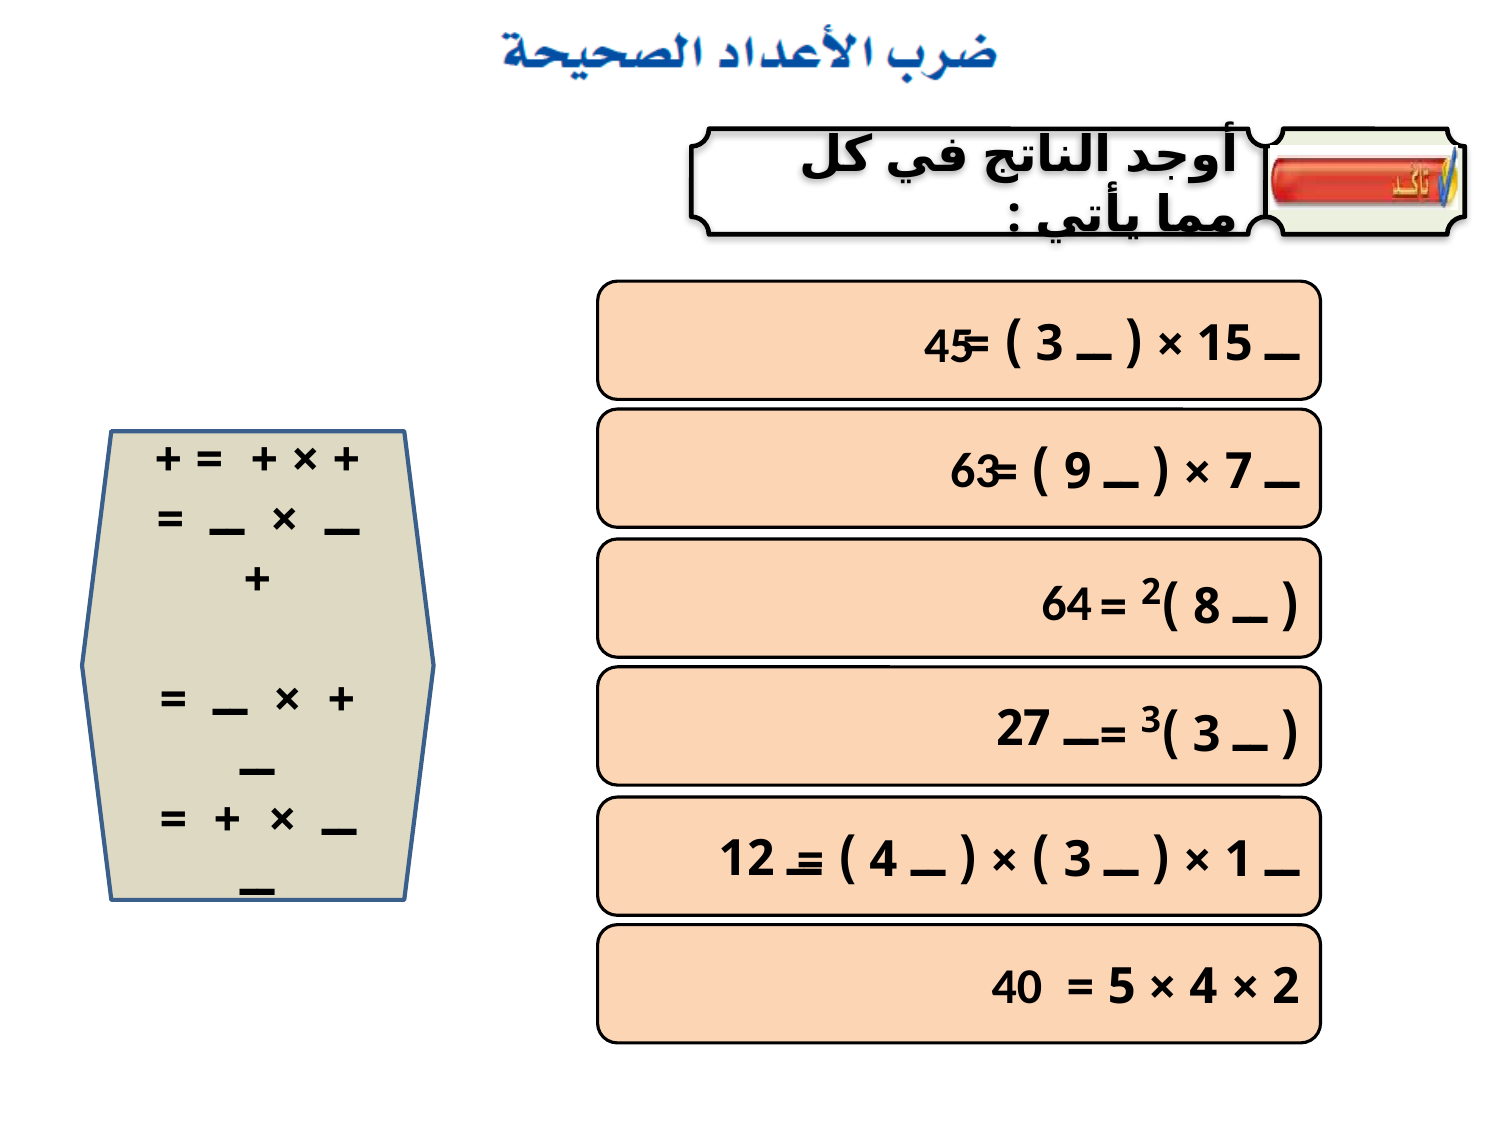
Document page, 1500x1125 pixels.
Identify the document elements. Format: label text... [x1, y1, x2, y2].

text_box 63 [907, 432, 1043, 503]
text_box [691, 128, 1466, 235]
text_box ( ــ 3 )3 = [597, 666, 1321, 786]
picture [498, 23, 1001, 85]
text_box ــ 27 [979, 690, 1116, 761]
text_box ( ــ 8 )2 = [597, 538, 1321, 658]
text_box 45 [881, 306, 1018, 378]
text_box ــ 7 × ( ــ 9 ) = [597, 409, 1321, 528]
text_box ــ 15 × ( ــ 3 ) = [597, 281, 1321, 400]
text_box 40 [949, 948, 1085, 1019]
text_box 2 × 4 × 5 = [597, 924, 1321, 1043]
text_box ــ 12 [703, 820, 839, 891]
text_box 64 [998, 564, 1135, 636]
text_box + × + = + ــ × ــ = + + × ــ = ــ ــ × + = ــ [79, 429, 436, 902]
text_box ــ 1 × ( ــ 3 ) × ( ــ 4 ) = [597, 797, 1321, 916]
